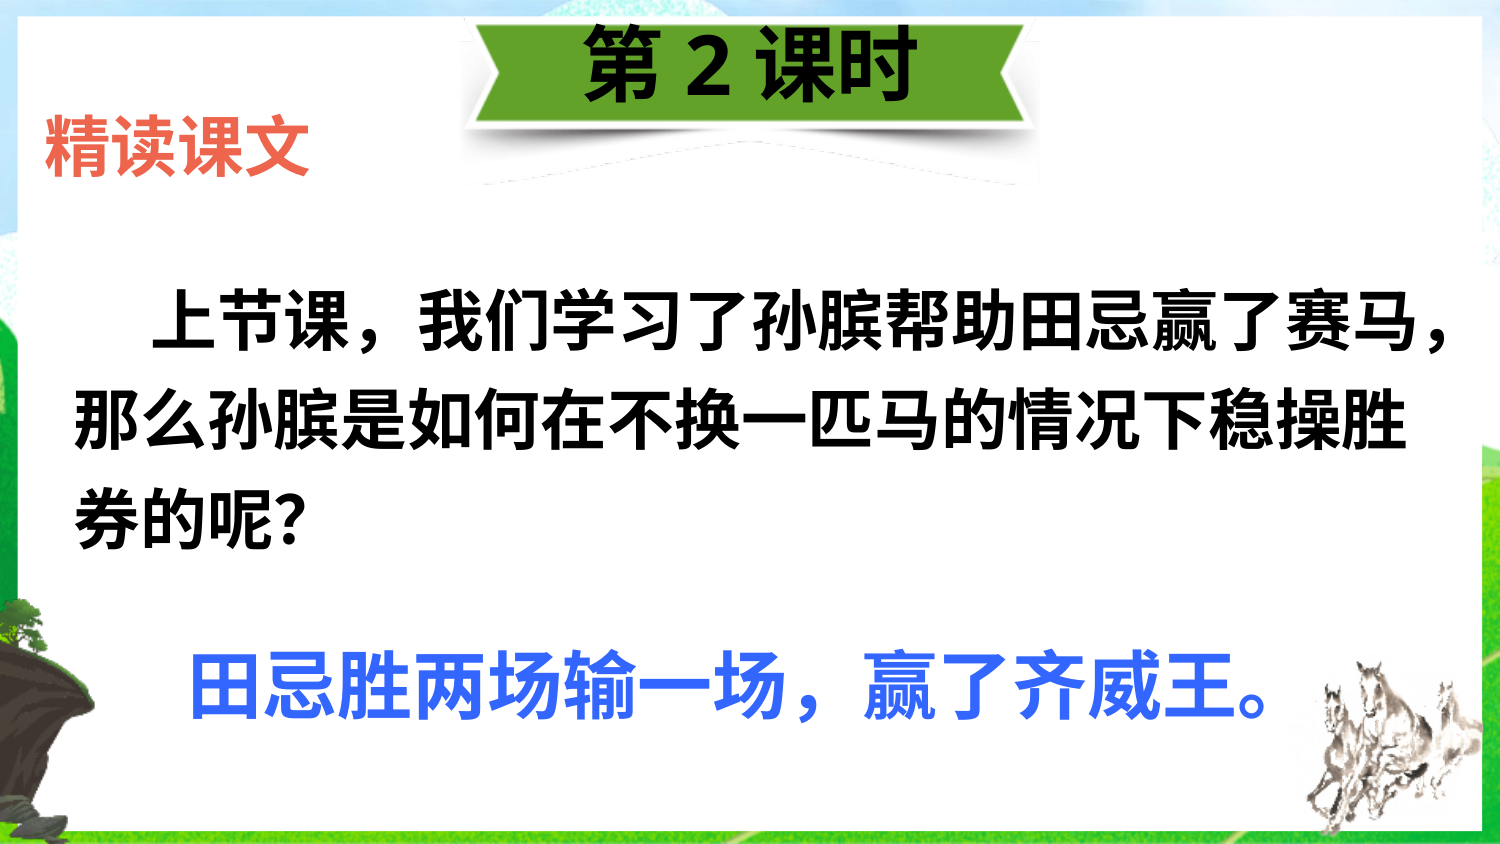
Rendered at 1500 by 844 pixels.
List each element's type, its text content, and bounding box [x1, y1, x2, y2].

text_box 田忌胜两场输一场，赢了齐威王。 [112, 612, 1388, 736]
text_box 第2课时 [565, 4, 935, 120]
text_box 精读课文 [29, 97, 353, 193]
text_box 上节课，我们学习了孙膑帮助田忌赢了赛马，那么孙膑是如何在不换一匹马的情况下稳操胜券的呢？ [58, 250, 1442, 566]
picture [0, 0, 1500, 844]
